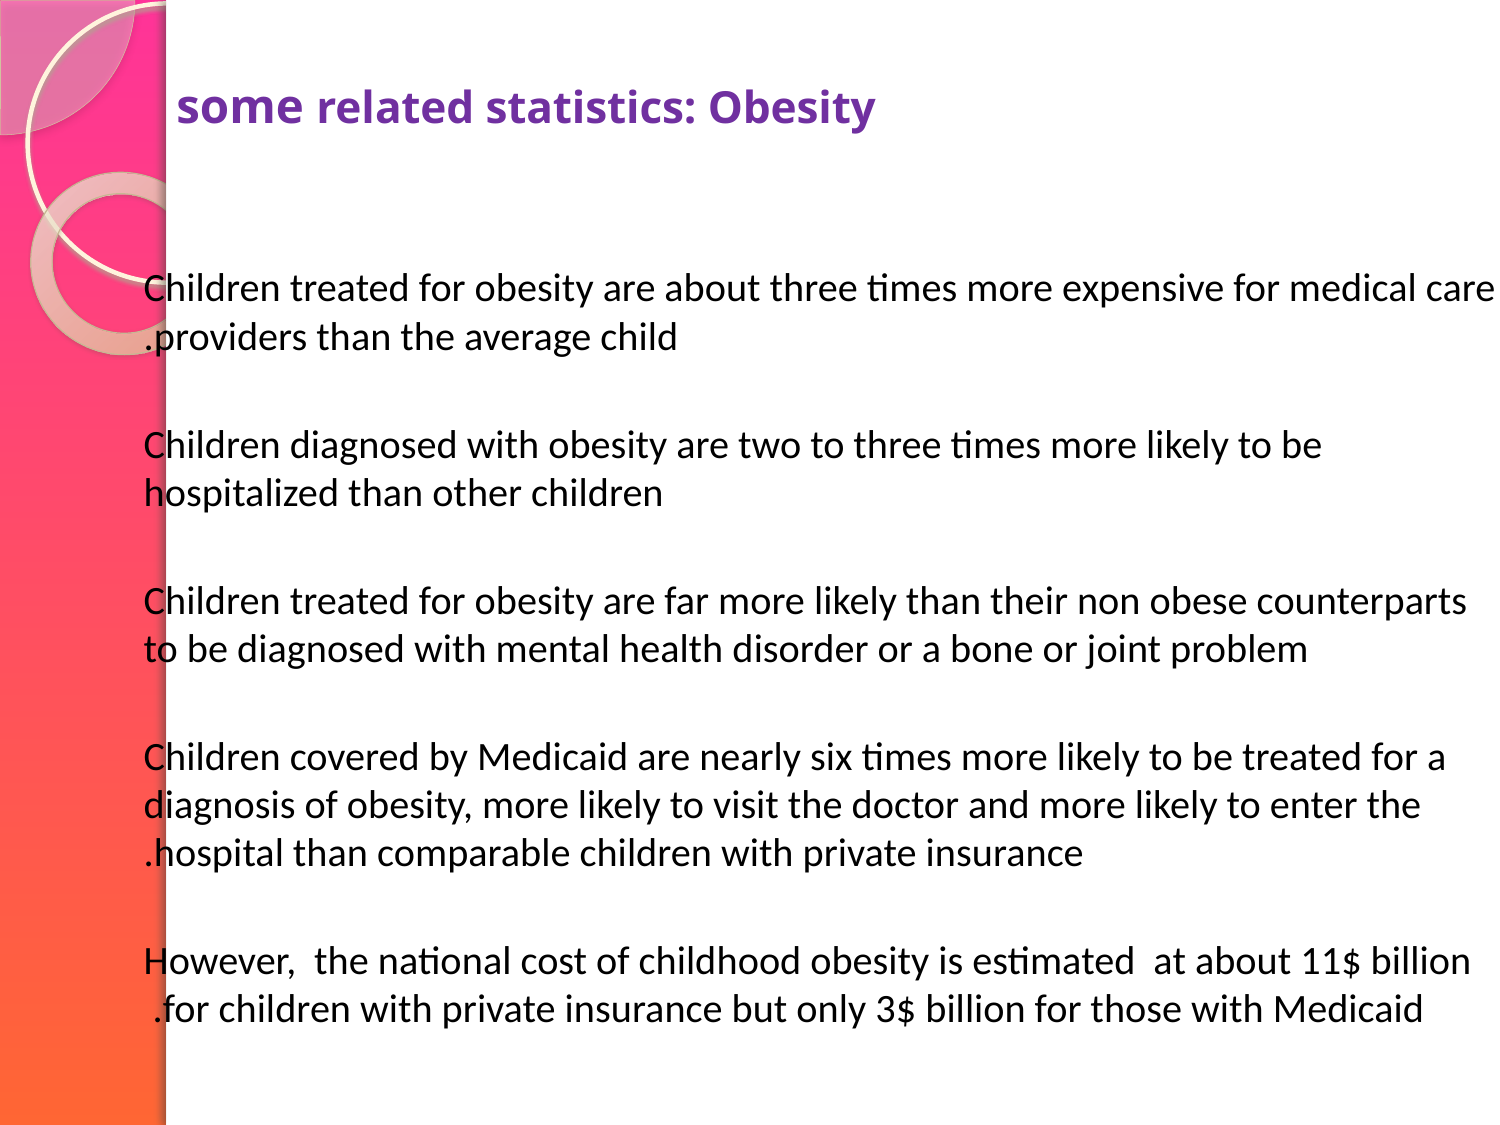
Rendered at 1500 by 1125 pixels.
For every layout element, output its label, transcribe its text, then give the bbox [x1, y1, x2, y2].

list Children treated for obesity are about three times more expensive for medical care providers than the average child. Children diagnosed with obesity are two to three times more likely to be hospitalized than other children Children treated for obesity are far more likely than their non obese counterparts to be diagnosed with mental health disorder or a bone or joint problem Children covered by Medicaid are nearly six times more likely to be treated for a diagnosis of obesity, more likely to visit the doctor and more likely to enter the hospital than comparable children with private insurance. However, the national cost of childhood obesity is estimated at about 11$ billion for children with private insurance but only 3$ billion for those with Medicaid. [128, 152, 1500, 1125]
title some related statistics: Obesity [161, 11, 1500, 141]
